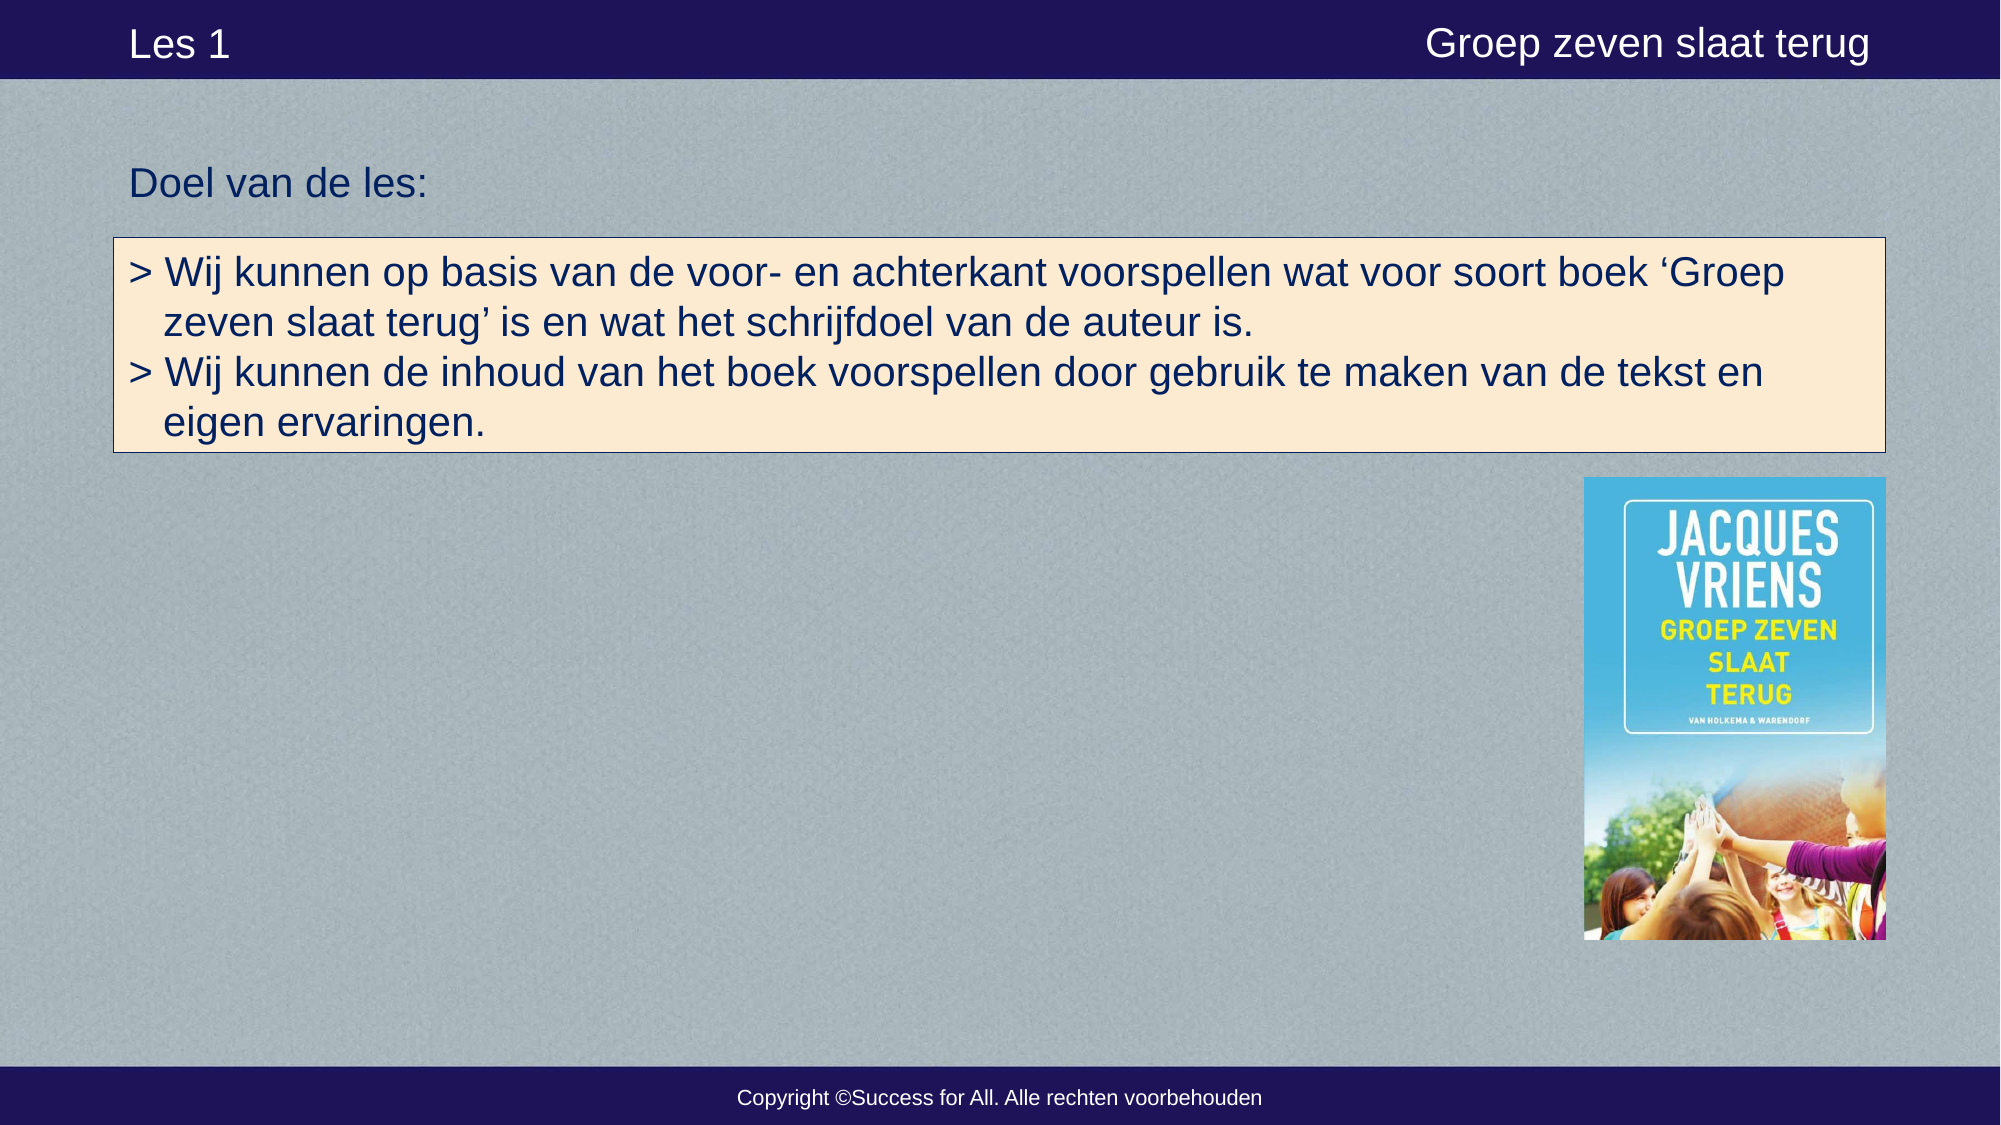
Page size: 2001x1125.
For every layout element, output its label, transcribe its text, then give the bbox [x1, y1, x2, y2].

text_box Doel van de les: [113, 148, 1635, 214]
text_box Copyright ©Success for All. Alle rechten voorbehouden [0, 1076, 2000, 1125]
picture [0, 0, 2001, 1125]
text_box > Wij kunnen op basis van de voor- en achterkant voorspellen wat voor soort boek ‘Groep zeven slaat terug’ is en wat het schrijfdoel van de auteur is. > Wij kunnen de inhoud van het boek voorspellen door gebruik te maken van de tekst en eigen ervaringen. [113, 237, 1886, 453]
text_box Les 1 [114, 9, 354, 75]
text_box Groep zeven slaat terug [999, 8, 1886, 73]
